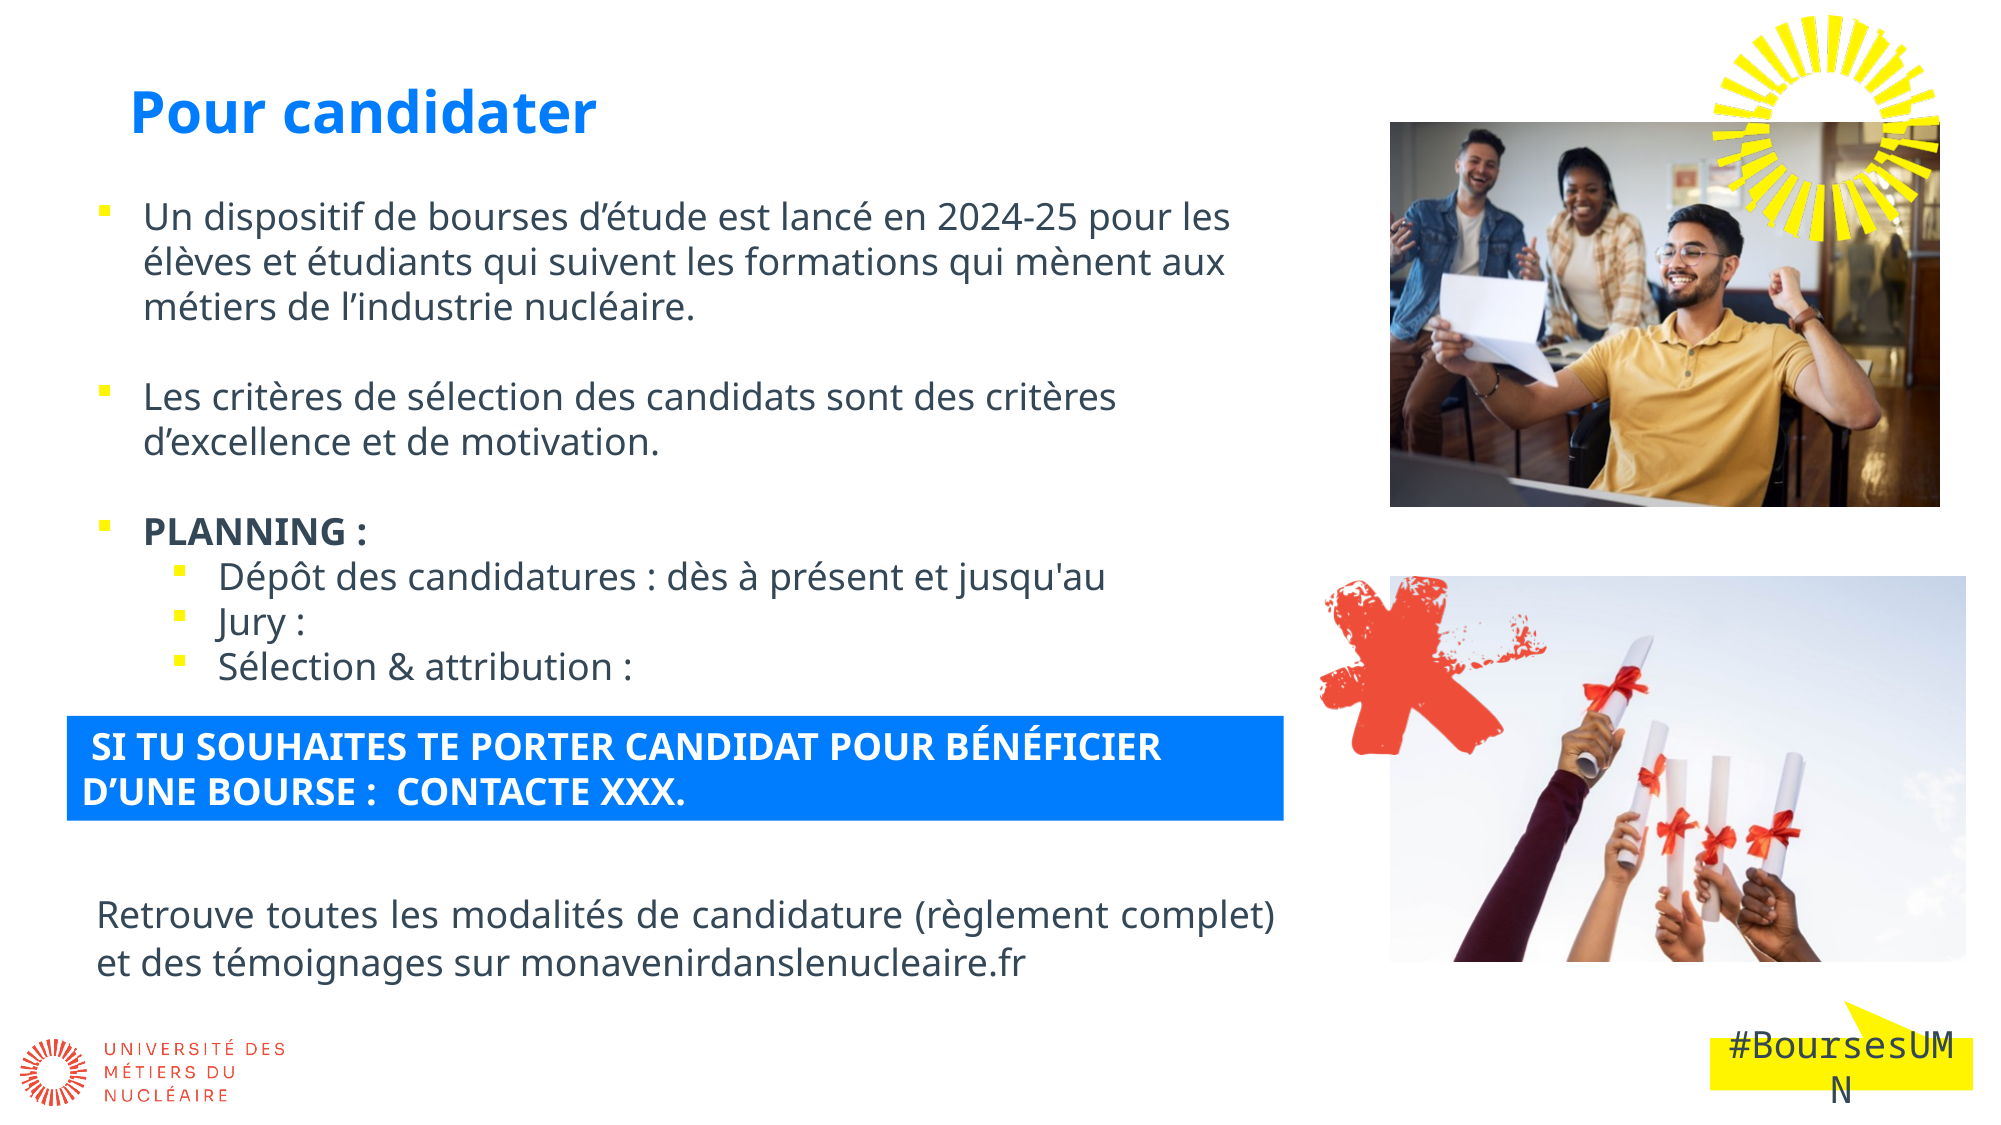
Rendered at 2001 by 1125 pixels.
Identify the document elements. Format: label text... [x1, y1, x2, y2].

picture [1319, 576, 1966, 962]
picture [1390, 15, 1940, 507]
text_box Un dispositif de bourses d’étude est lancé en 2024-25 pour les élèves et étudiants qui suivent les formations qui mènent aux métiers de l’industrie nucléaire. Les critères de sélection des candidats sont des critères d’excellence et de motivation. PLANNING : Dépôt des candidatures : dès à présent et jusqu'au Jury : Sélection & attribution : Retrouve toutes les modalités de candidature (règlement complet) et des témoignages sur monavenirdanslenucleaire.fr [81, 185, 1291, 992]
text_box SI TU SOUHAITES TE PORTER CANDIDAT POUR BÉNÉFICIER D’UNE BOURSE : CONTACTE XXX. [66, 715, 1284, 821]
text_box Pour candidater [115, 68, 1391, 153]
picture [20, 1039, 284, 1106]
